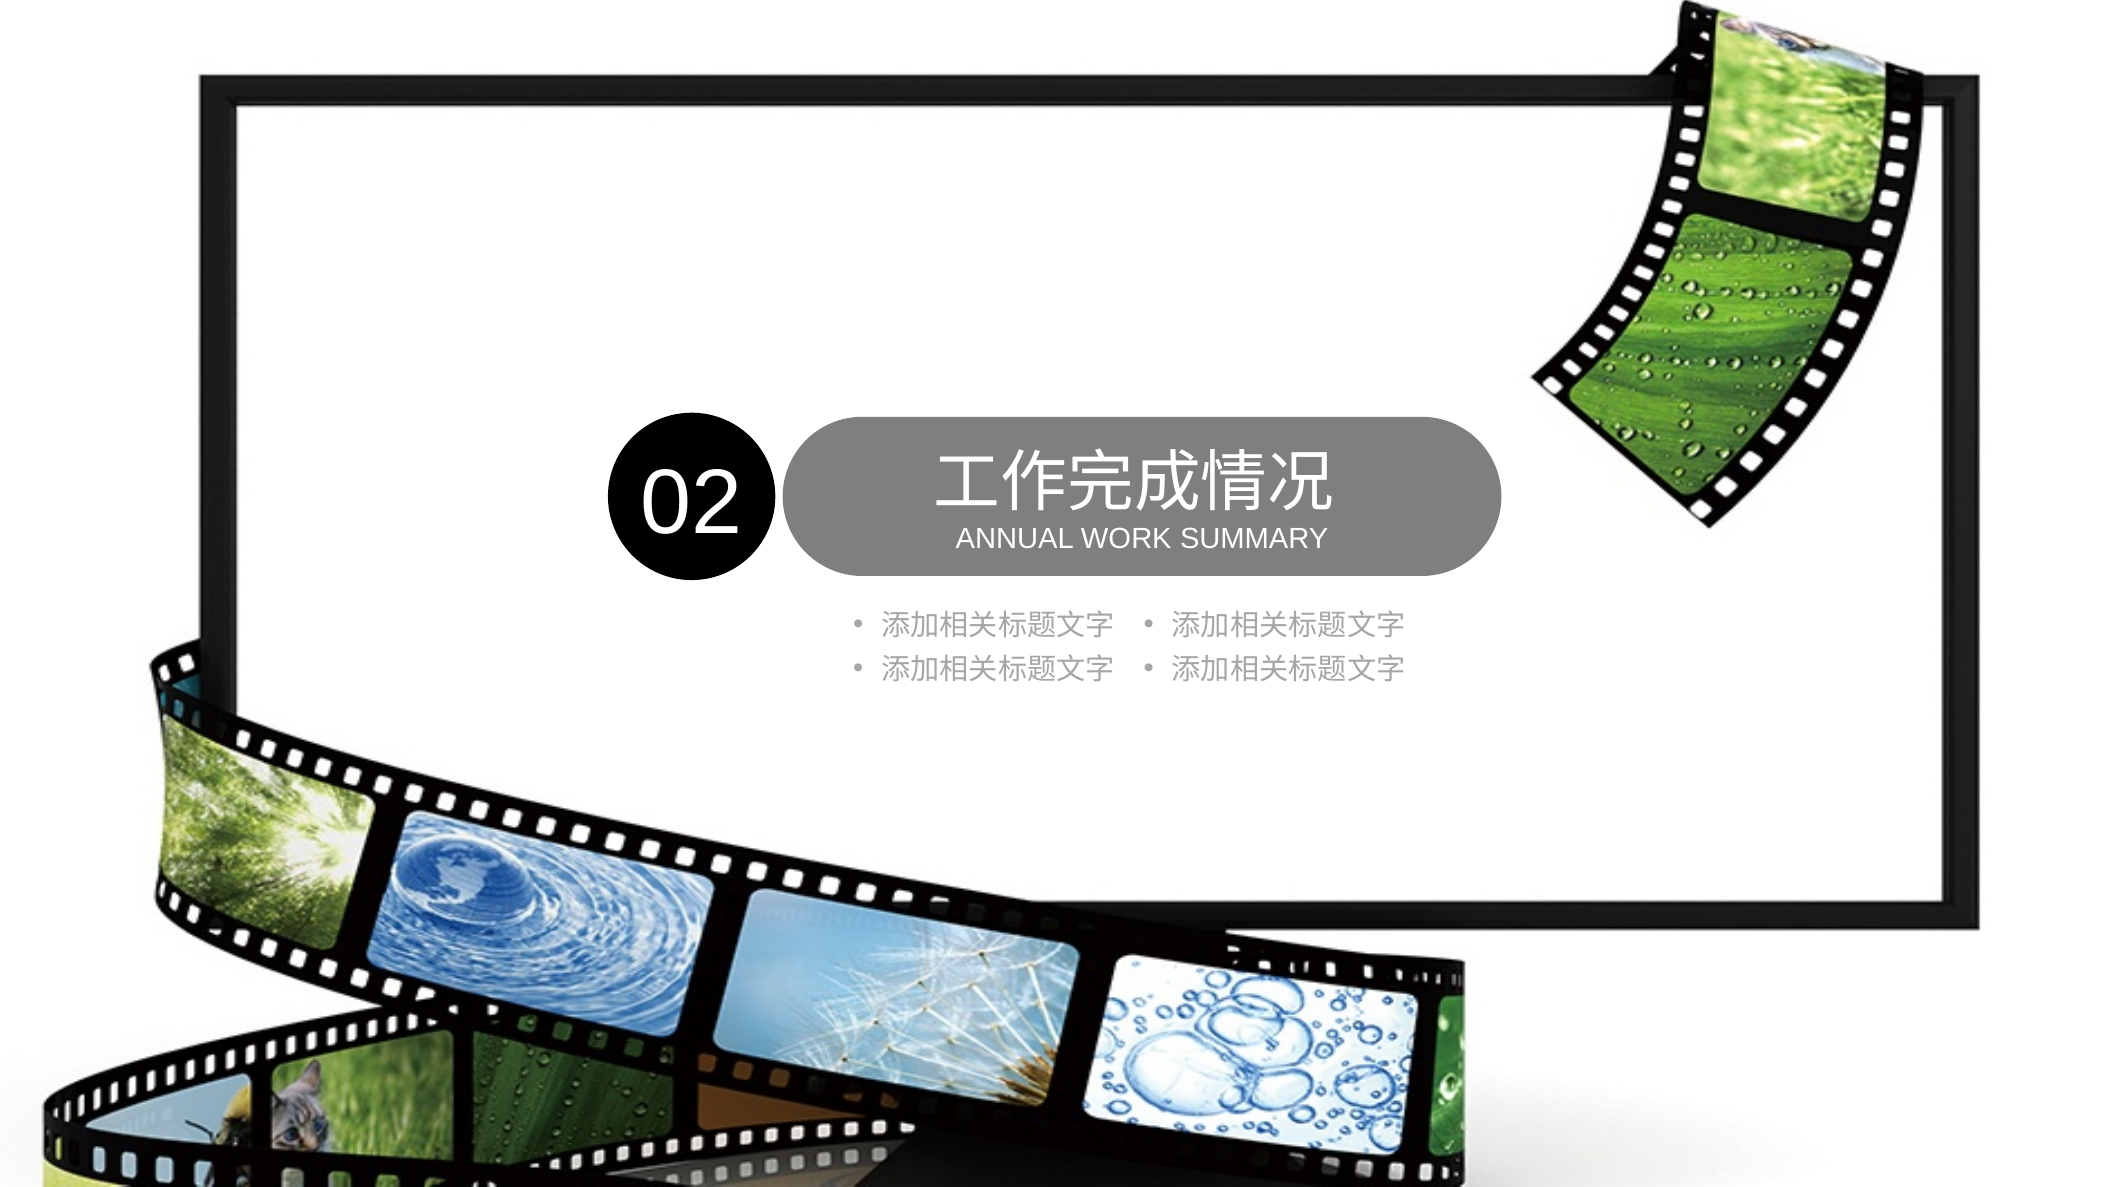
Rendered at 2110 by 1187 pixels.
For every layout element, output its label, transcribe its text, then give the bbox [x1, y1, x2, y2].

text_box 添加相关标题文字 [852, 605, 1116, 641]
text_box 添加相关标题文字 [852, 650, 1116, 686]
text_box [781, 415, 1503, 577]
text_box 02 [606, 411, 777, 582]
text_box [0, 0, 2110, 1187]
text_box 添加相关标题文字 [1143, 605, 1406, 641]
text_box 添加相关标题文字 [1143, 650, 1406, 686]
